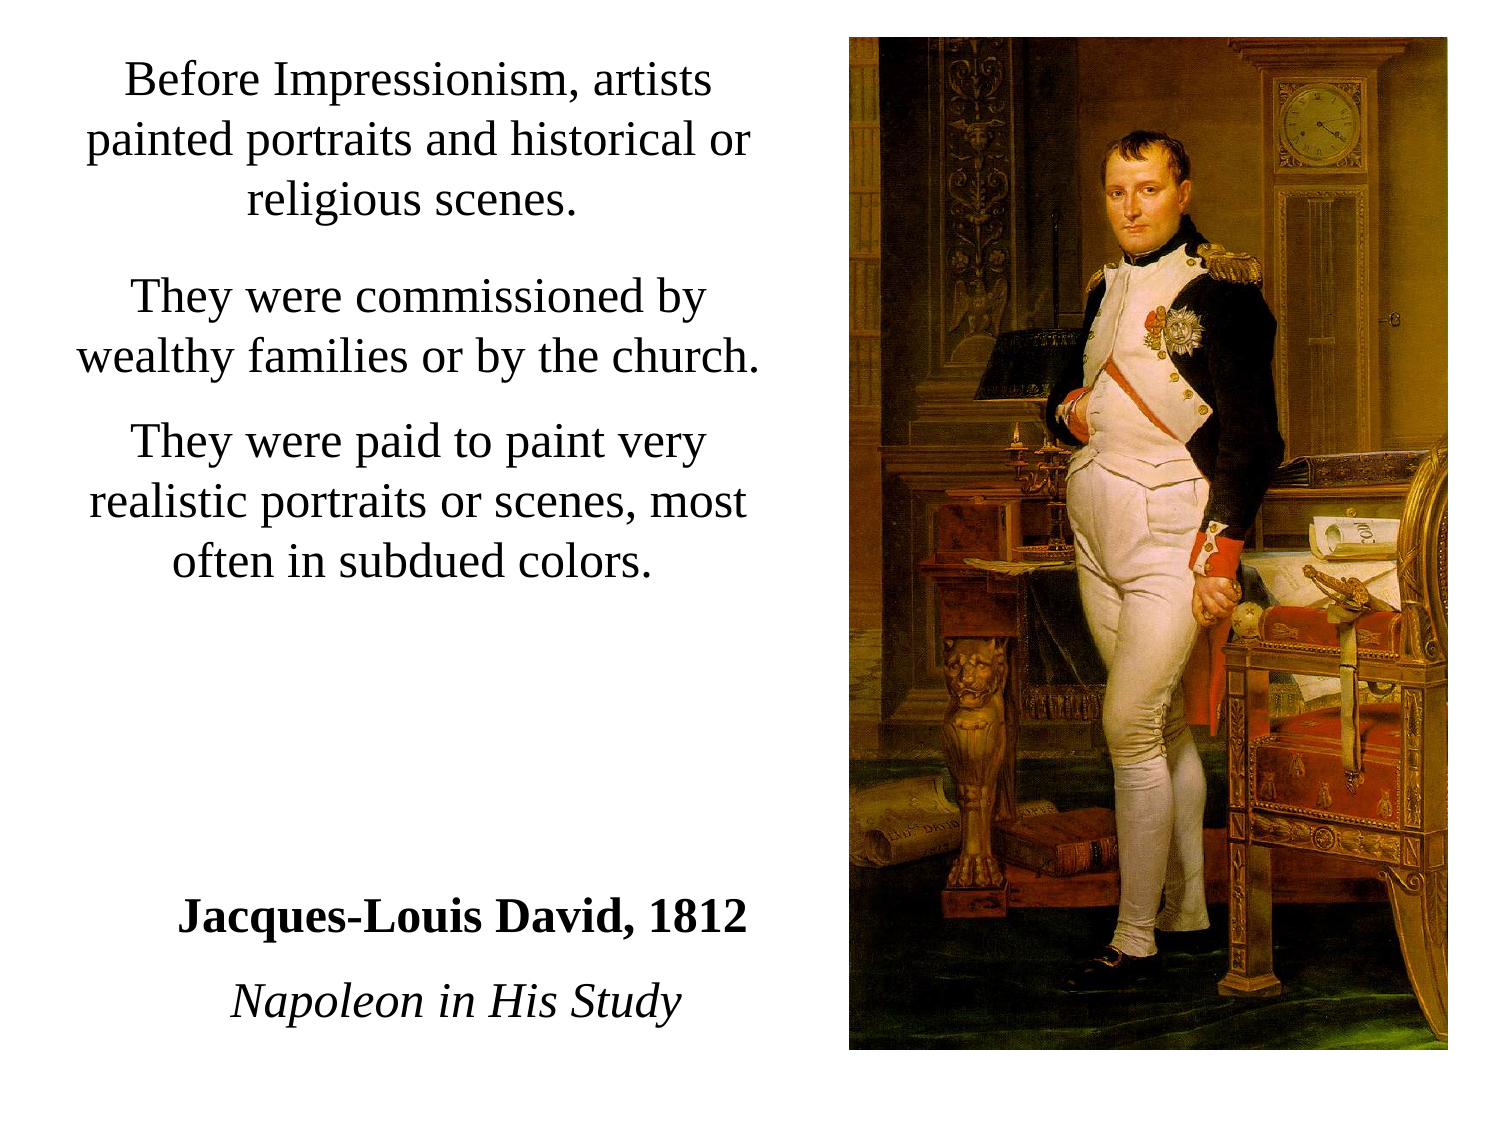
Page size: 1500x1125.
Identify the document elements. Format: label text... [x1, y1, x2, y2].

text_box Before Impressionism, artists painted portraits and historical or religious scenes. They were commissioned by wealthy families or by the church. They were paid to paint very realistic portraits or scenes, most often in subdued colors. [37, 37, 800, 595]
picture [849, 37, 1448, 1051]
text_box Jacques-Louis David, 1812 Napoleon in His Study [137, 875, 788, 1035]
